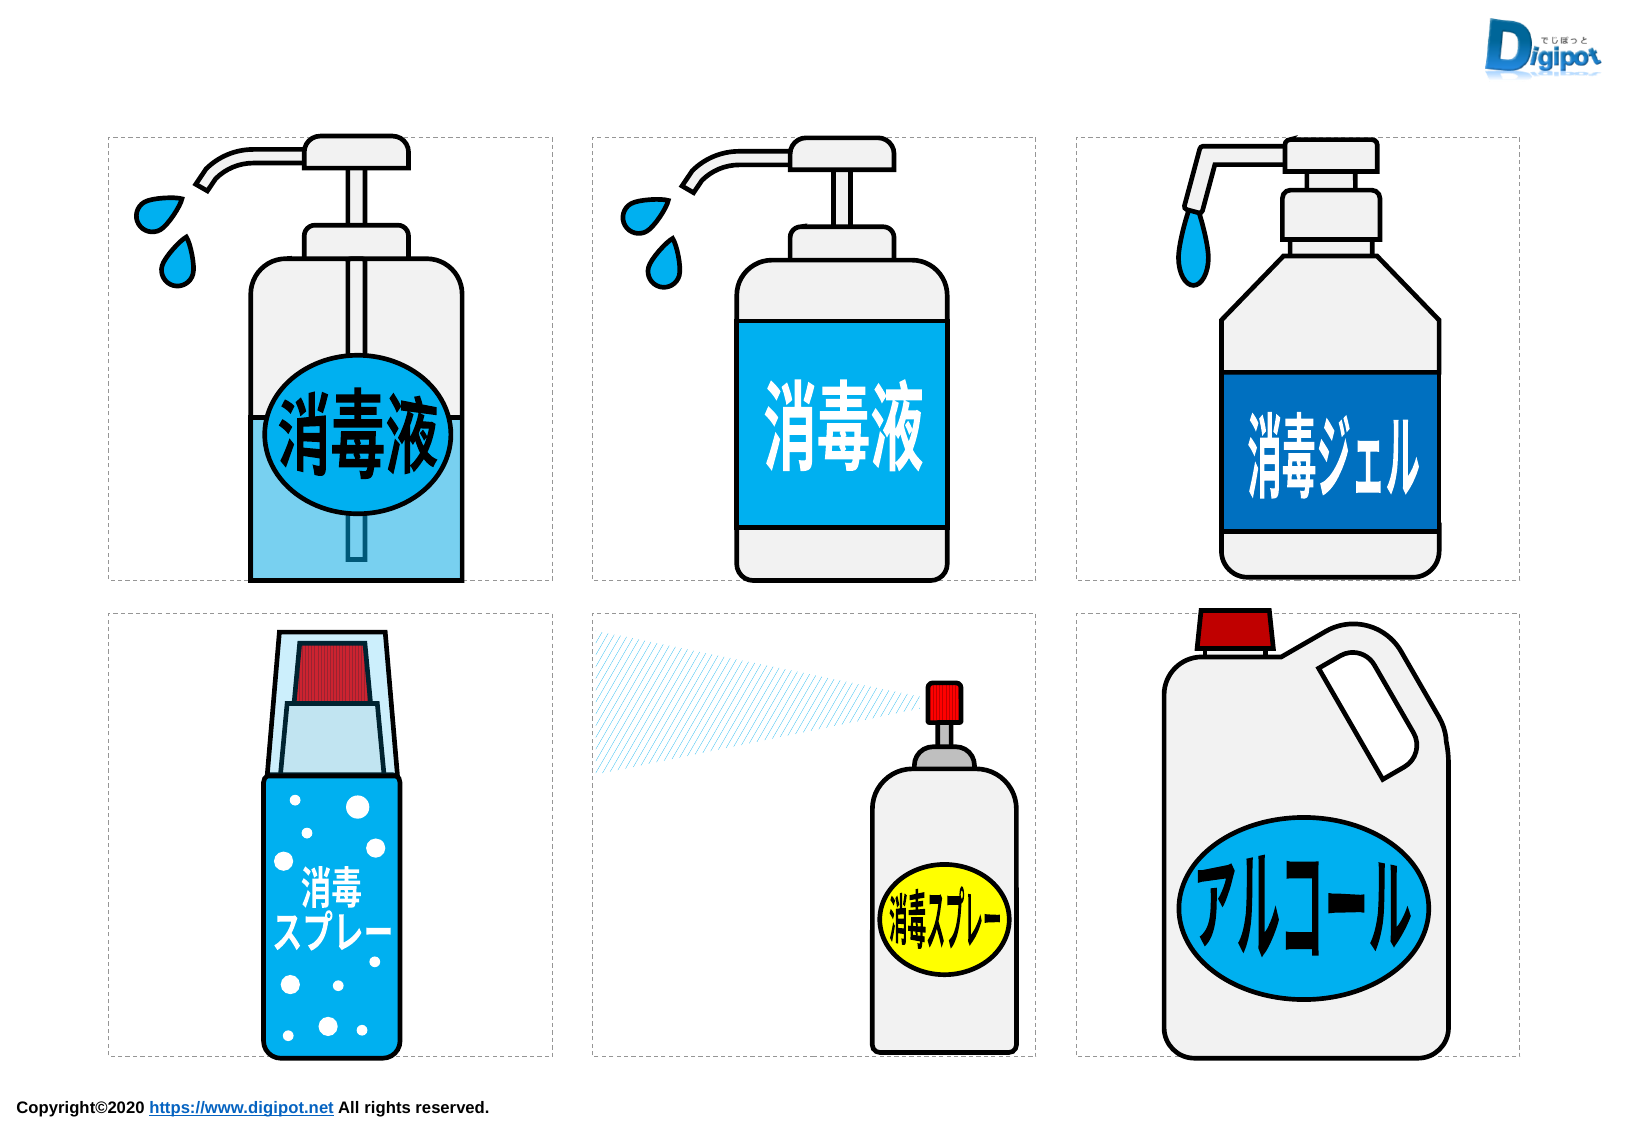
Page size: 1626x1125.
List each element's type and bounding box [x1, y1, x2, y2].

text_box [1178, 139, 1440, 578]
picture [1485, 18, 1602, 82]
text_box [135, 136, 463, 581]
text_box [1164, 610, 1449, 1059]
text_box [621, 137, 948, 581]
text_box [263, 632, 401, 1059]
text_box [595, 630, 1017, 1053]
